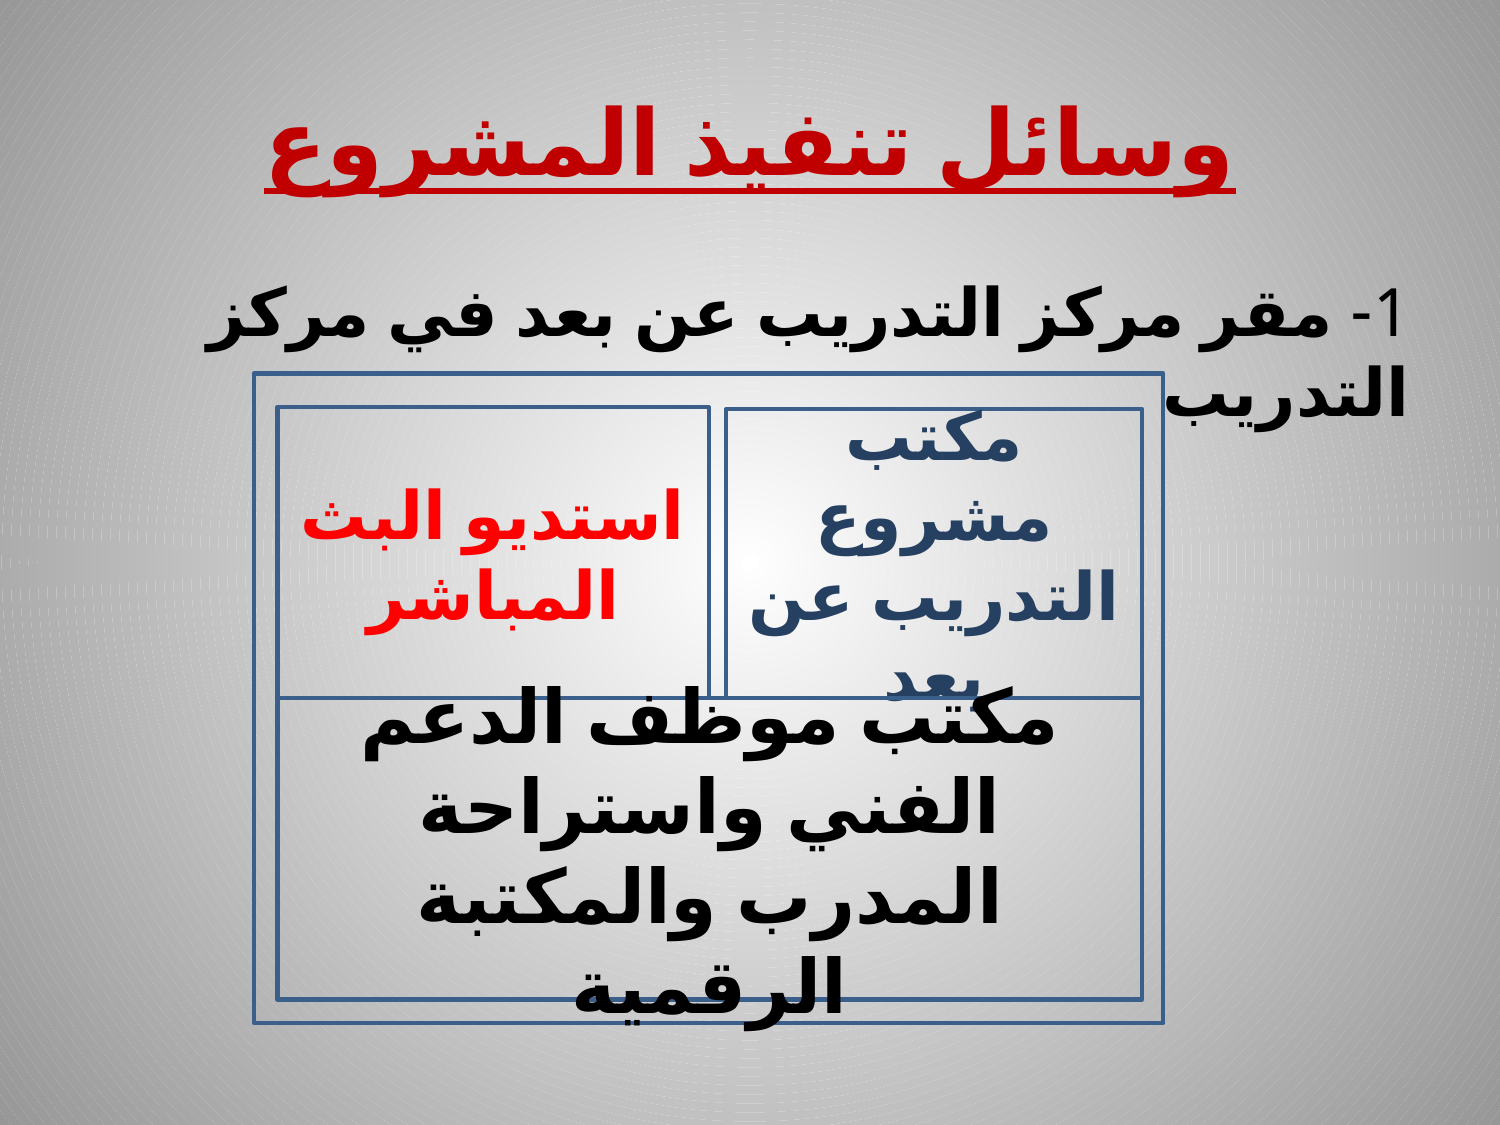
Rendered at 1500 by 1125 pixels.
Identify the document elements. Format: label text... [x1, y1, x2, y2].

text_box استديو البث المباشر [275, 405, 711, 696]
list 1- مقر مركز التدريب عن بعد في مركز التدريب [75, 262, 1425, 1005]
text_box مكتب موظف الدعم الفني واستراحة المدرب والمكتبة الرقمية [275, 696, 1144, 1002]
text_box مكتب مشروع التدريب عن بعد [724, 407, 1144, 696]
title وسائل تنفيذ المشروع [75, 45, 1425, 233]
text_box [252, 371, 1165, 1025]
